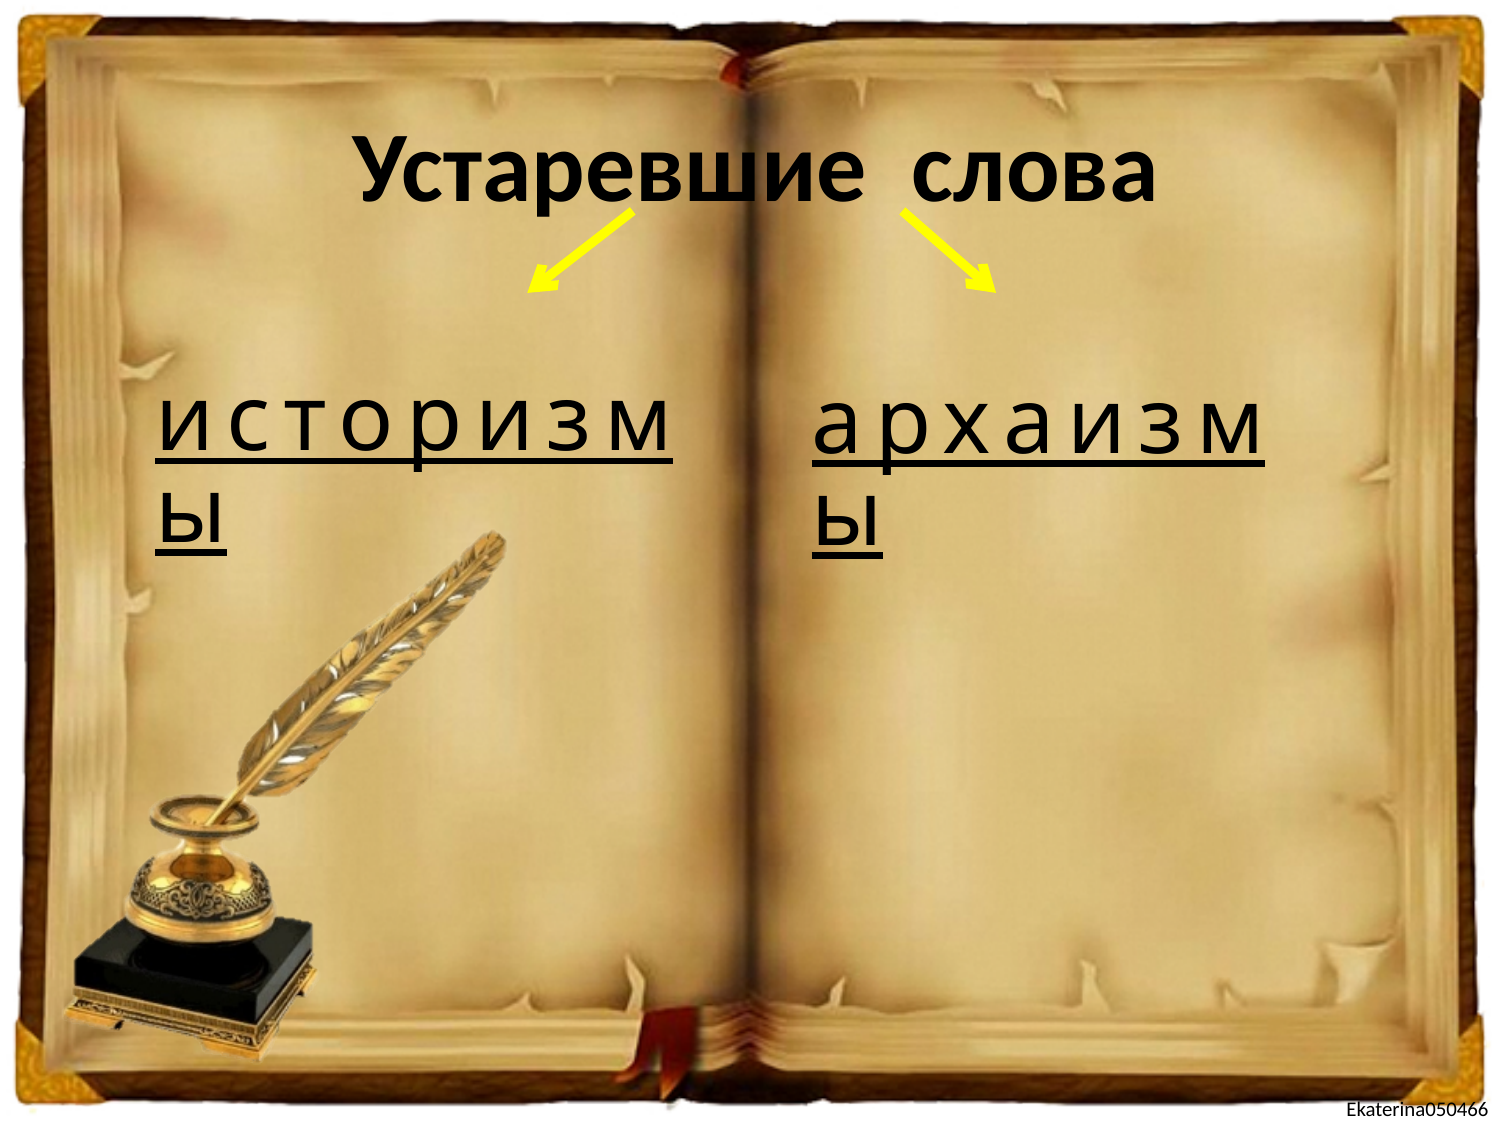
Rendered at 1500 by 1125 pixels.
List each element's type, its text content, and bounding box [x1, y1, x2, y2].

text_box Устаревшие слова [187, 93, 1325, 229]
text_box историзмы [140, 351, 704, 492]
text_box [527, 210, 633, 294]
picture [0, 0, 1500, 1125]
text_box архаизмы [796, 354, 1360, 494]
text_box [902, 210, 997, 294]
